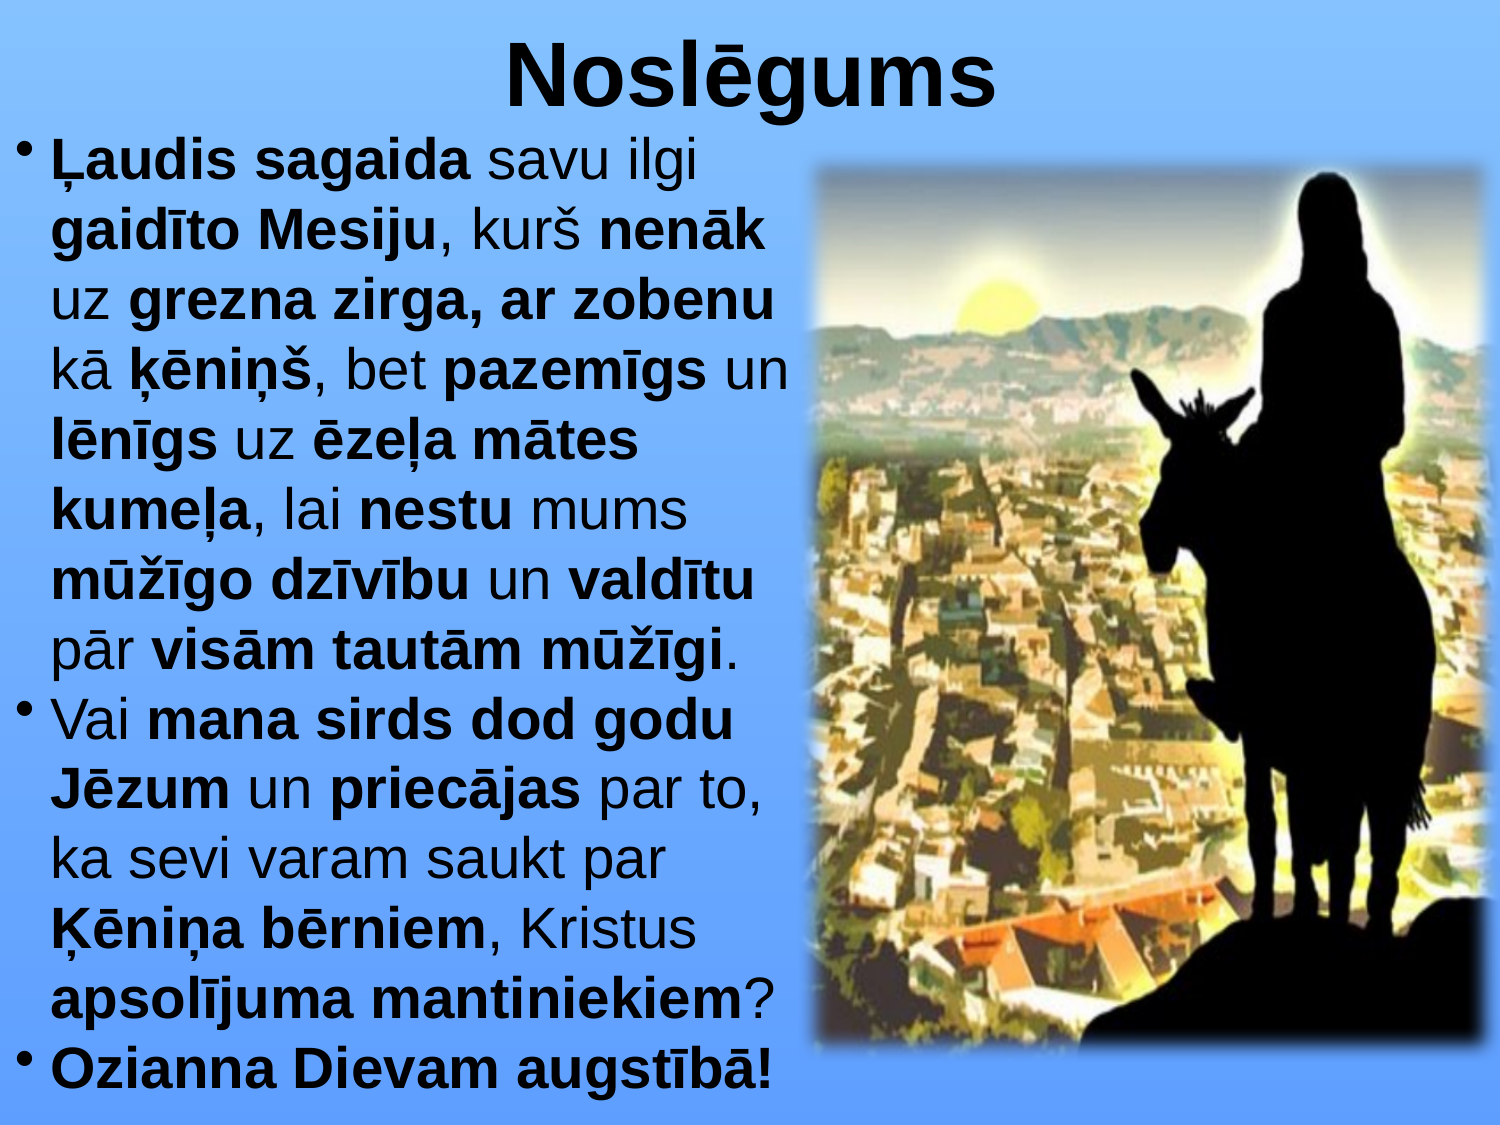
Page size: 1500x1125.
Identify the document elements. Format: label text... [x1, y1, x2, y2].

text_box Ļaudis sagaida savu ilgi gaidīto Mesiju, kurš nenāk uz grezna zirga, ar zobenu kā ķēniņš, bet pazemīgs un lēnīgs uz ēzeļa mātes kumeļa, lai nestu mums mūžīgo dzīvību un valdītu pār visām tautām mūžīgi. Vai mana sirds dod godu Jēzum un priecājas par to, ka sevi varam saukt par Ķēniņa bērniem, Kristus apsolījuma mantiniekiem? Ozianna Dievam augstībā! [0, 113, 845, 1108]
title Noslēgums [76, 0, 1428, 140]
picture [796, 148, 1500, 1063]
